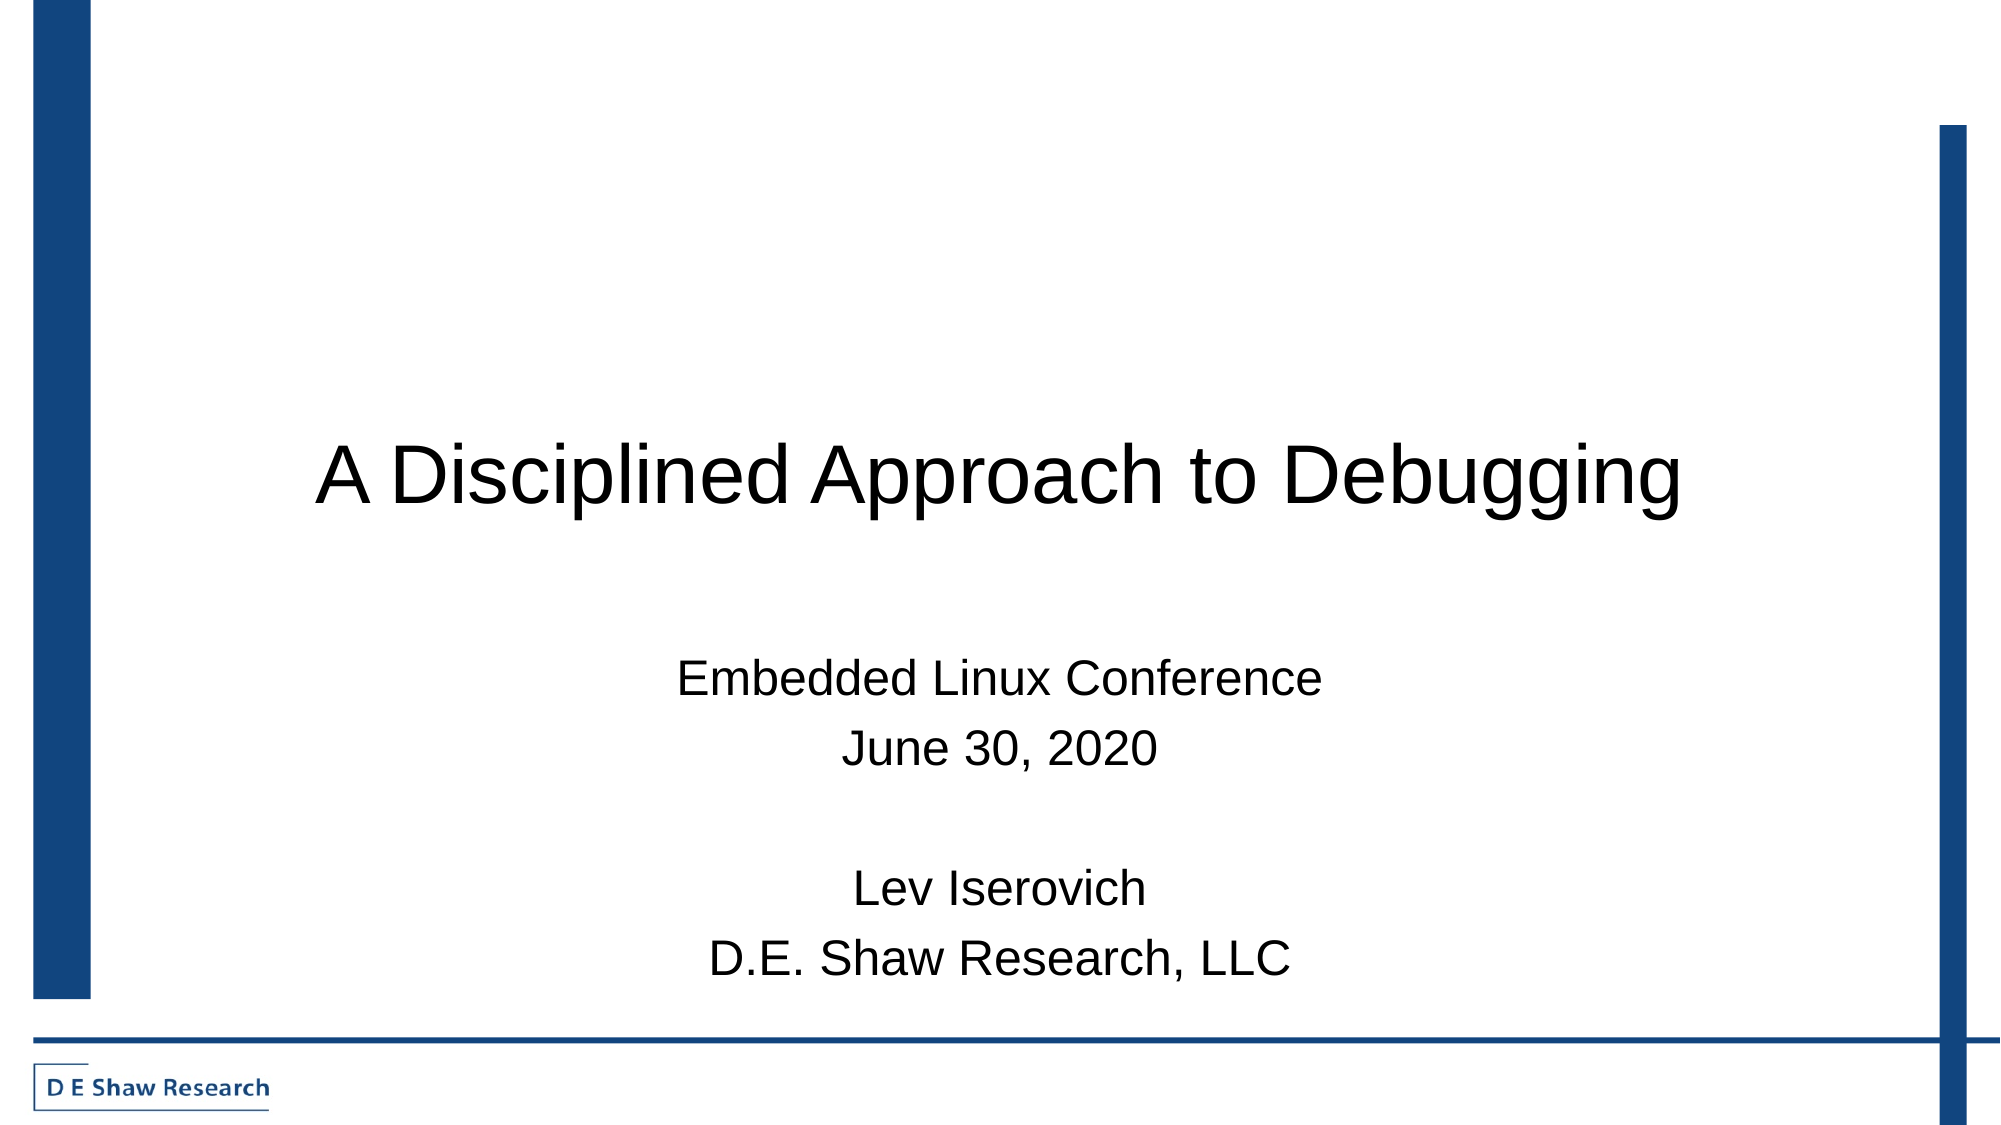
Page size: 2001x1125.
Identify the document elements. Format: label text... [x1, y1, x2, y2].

picture [10, 1048, 311, 1125]
subtitle Embedded Linux Conference June 30, 2020 Lev Iserovich D.E. Shaw Research, LLC [300, 637, 1700, 925]
title A Disciplined Approach to Debugging [150, 349, 1850, 591]
